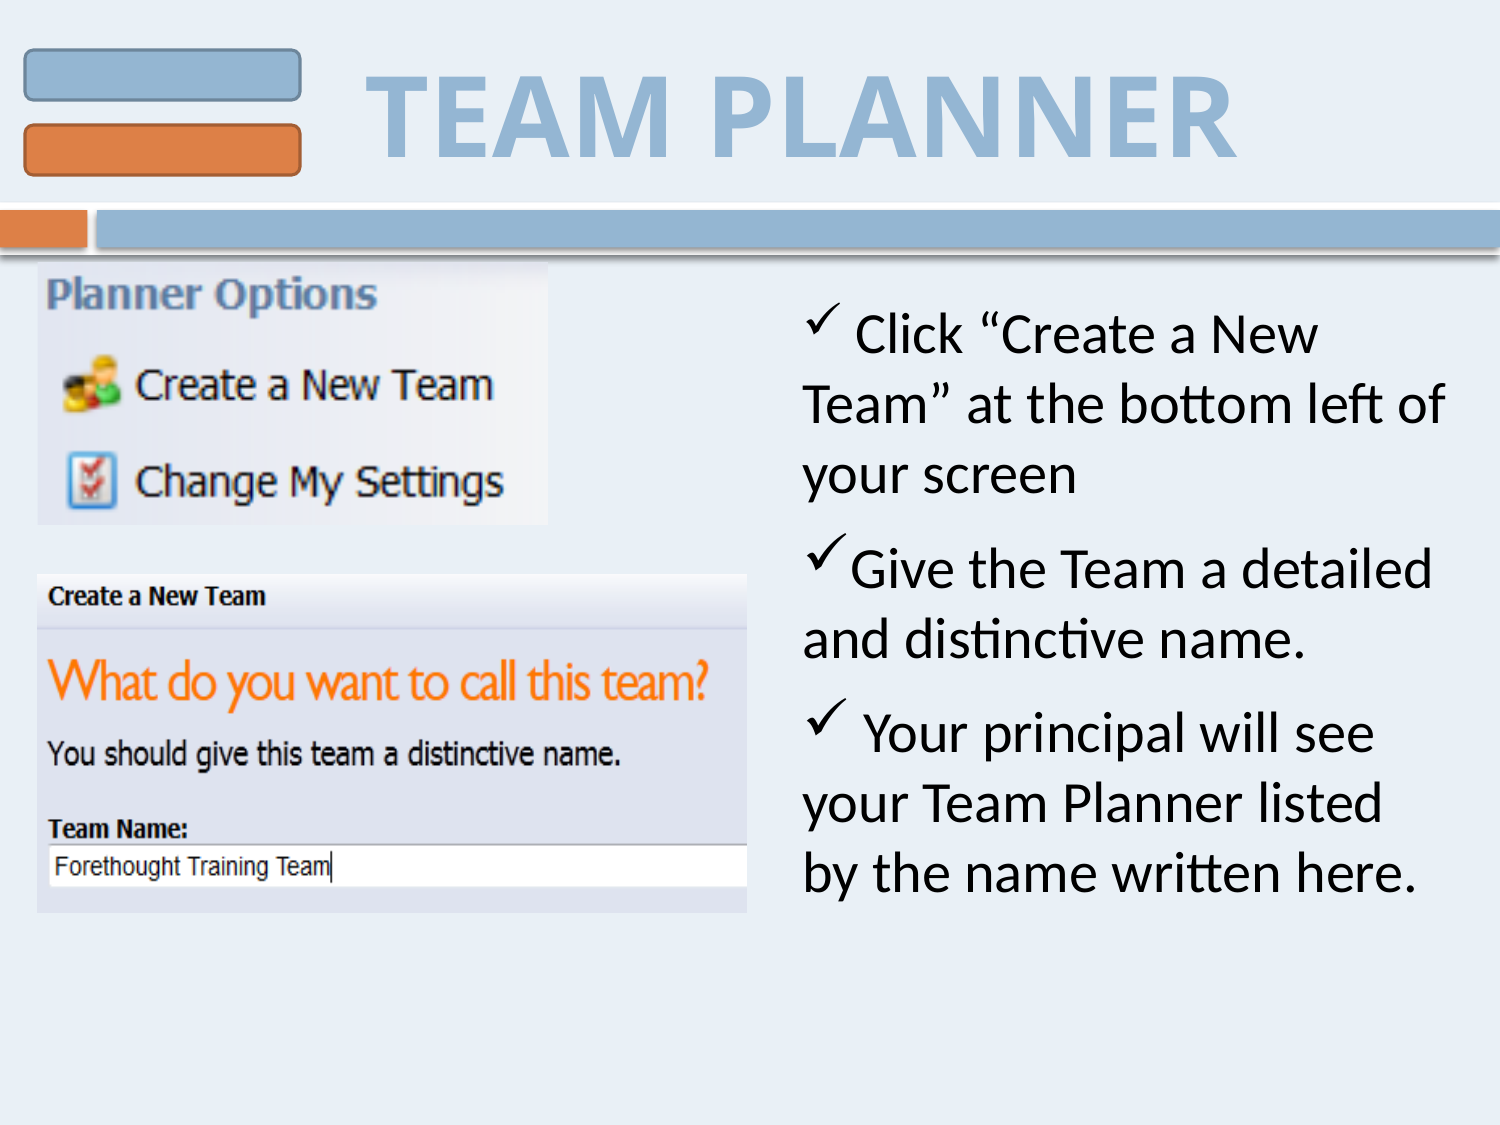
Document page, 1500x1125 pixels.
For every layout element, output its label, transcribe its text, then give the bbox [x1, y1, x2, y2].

text_box TEAM PLANNER [350, 12, 1500, 213]
picture [37, 574, 748, 913]
picture [37, 262, 549, 526]
text_box [23, 123, 302, 177]
text_box Click “Create a New Team” at the bottom left of your screen Give the Team a detailed and distinctive name. Your principal will see your Team Planner listed by the name written here. [787, 287, 1463, 912]
text_box [23, 48, 302, 102]
